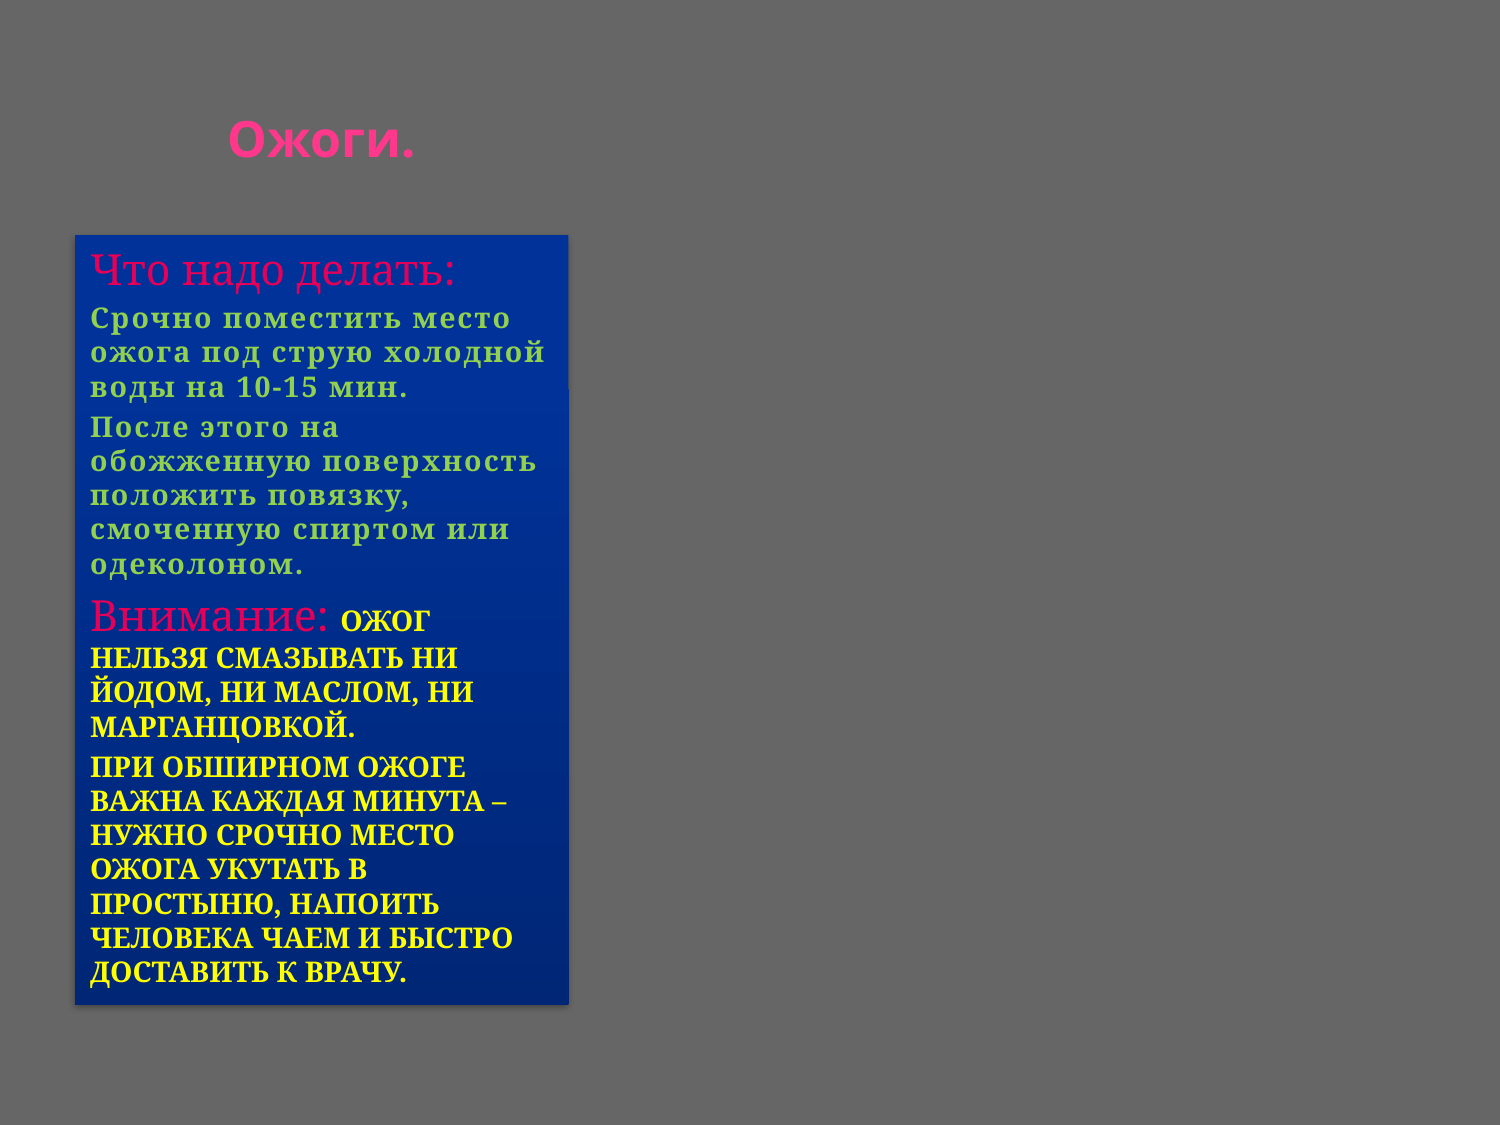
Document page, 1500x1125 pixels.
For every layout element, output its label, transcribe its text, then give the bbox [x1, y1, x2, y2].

title Ожоги. [75, 44, 569, 234]
list Что надо делать: Срочно поместить место ожога под струю холодной воды на 10-15 мин. После этого на обожженную поверхность положить повязку, смоченную спиртом или одеколоном. Внимание: Ожог нельзя смазывать ни йодом, ни маслом, ни марганцовкой. При обширном ожоге важна каждая минута – нужно срочно место ожога укутать в простыню, напоить человека чаем и быстро доставить к врачу. [75, 235, 569, 1005]
